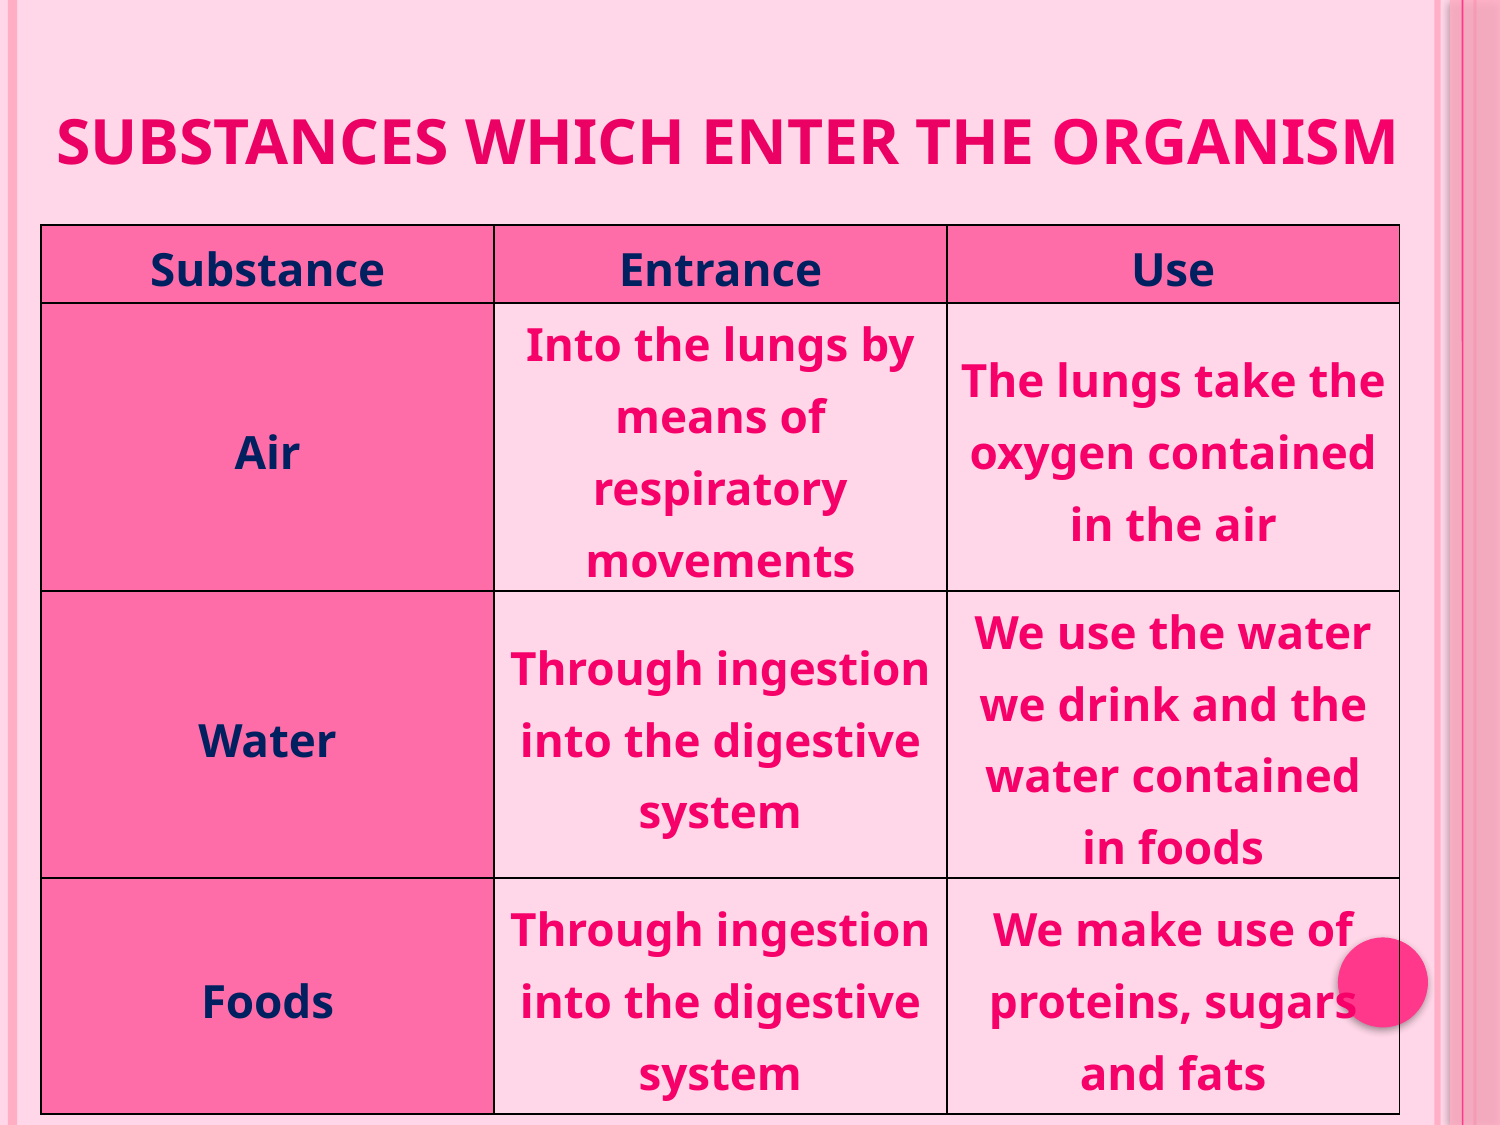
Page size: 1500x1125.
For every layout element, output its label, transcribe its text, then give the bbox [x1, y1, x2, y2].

table_cell Into the lungs by means of respiratory movements [495, 304, 946, 590]
table_header Entrance [495, 226, 946, 302]
table_cell We make use of proteins, sugars and fats [948, 879, 1399, 1113]
table_cell The lungs take the oxygen contained in the air [948, 304, 1399, 590]
table_header Substance [42, 226, 493, 302]
table_cell Air [42, 304, 493, 590]
table_header Use [948, 226, 1399, 302]
table_cell Through ingestion into the digestive system [495, 592, 946, 877]
table_cell Through ingestion into the digestive system [495, 879, 946, 1113]
title SUBSTANCES WHICH ENTER THE ORGANISM [41, 30, 1500, 185]
table_cell We use the water we drink and the water contained in foods [948, 592, 1399, 877]
table_cell Foods [42, 879, 493, 1113]
table_cell Water [42, 592, 493, 877]
